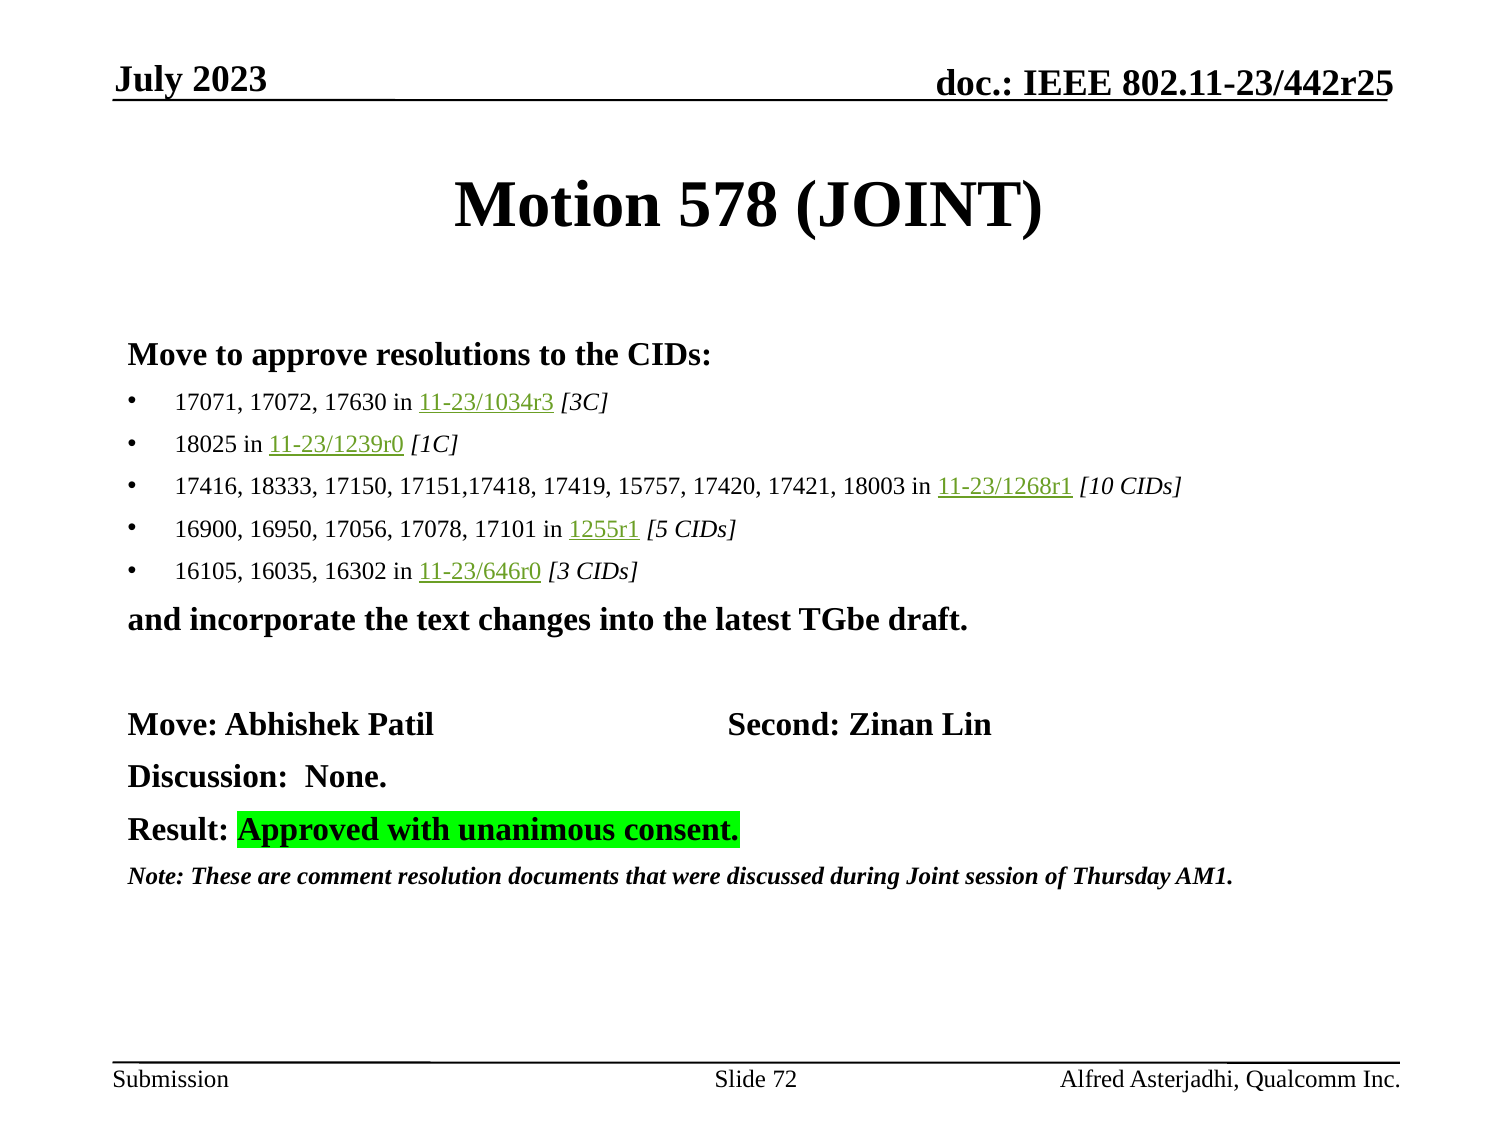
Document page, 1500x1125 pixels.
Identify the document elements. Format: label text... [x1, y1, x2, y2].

title Motion 578 (JOINT) [112, 112, 1388, 288]
slide_number Slide 72 [712, 1061, 800, 1123]
list Move to approve resolutions to the CIDs: 17071, 17072, 17630 in 11-23/1034r3 [3C] 18025 in 11-23/1239r0 [1C] 17416, 18333, 17150, 17151,17418, 17419, 15757, 17420, 17421, 18003 in 11-23/1268r1 [10 CIDs] 16900, 16950, 17056, 17078, 17101 in 1255r1 [5 CIDs] 16105, 16035, 16302 in 11-23/646r0 [3 CIDs] and incorporate the text changes into the latest TGbe draft. Move: Abhishek Patil Second: Zinan Lin Discussion: None. Result: Approved with unanimous consent. Note: These are comment resolution documents that were discussed during Joint session of Thursday AM1. [112, 324, 1388, 1063]
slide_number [114, 54, 423, 100]
footer Alfred Asterjadhi, Qualcomm Inc. [878, 1061, 1402, 1093]
